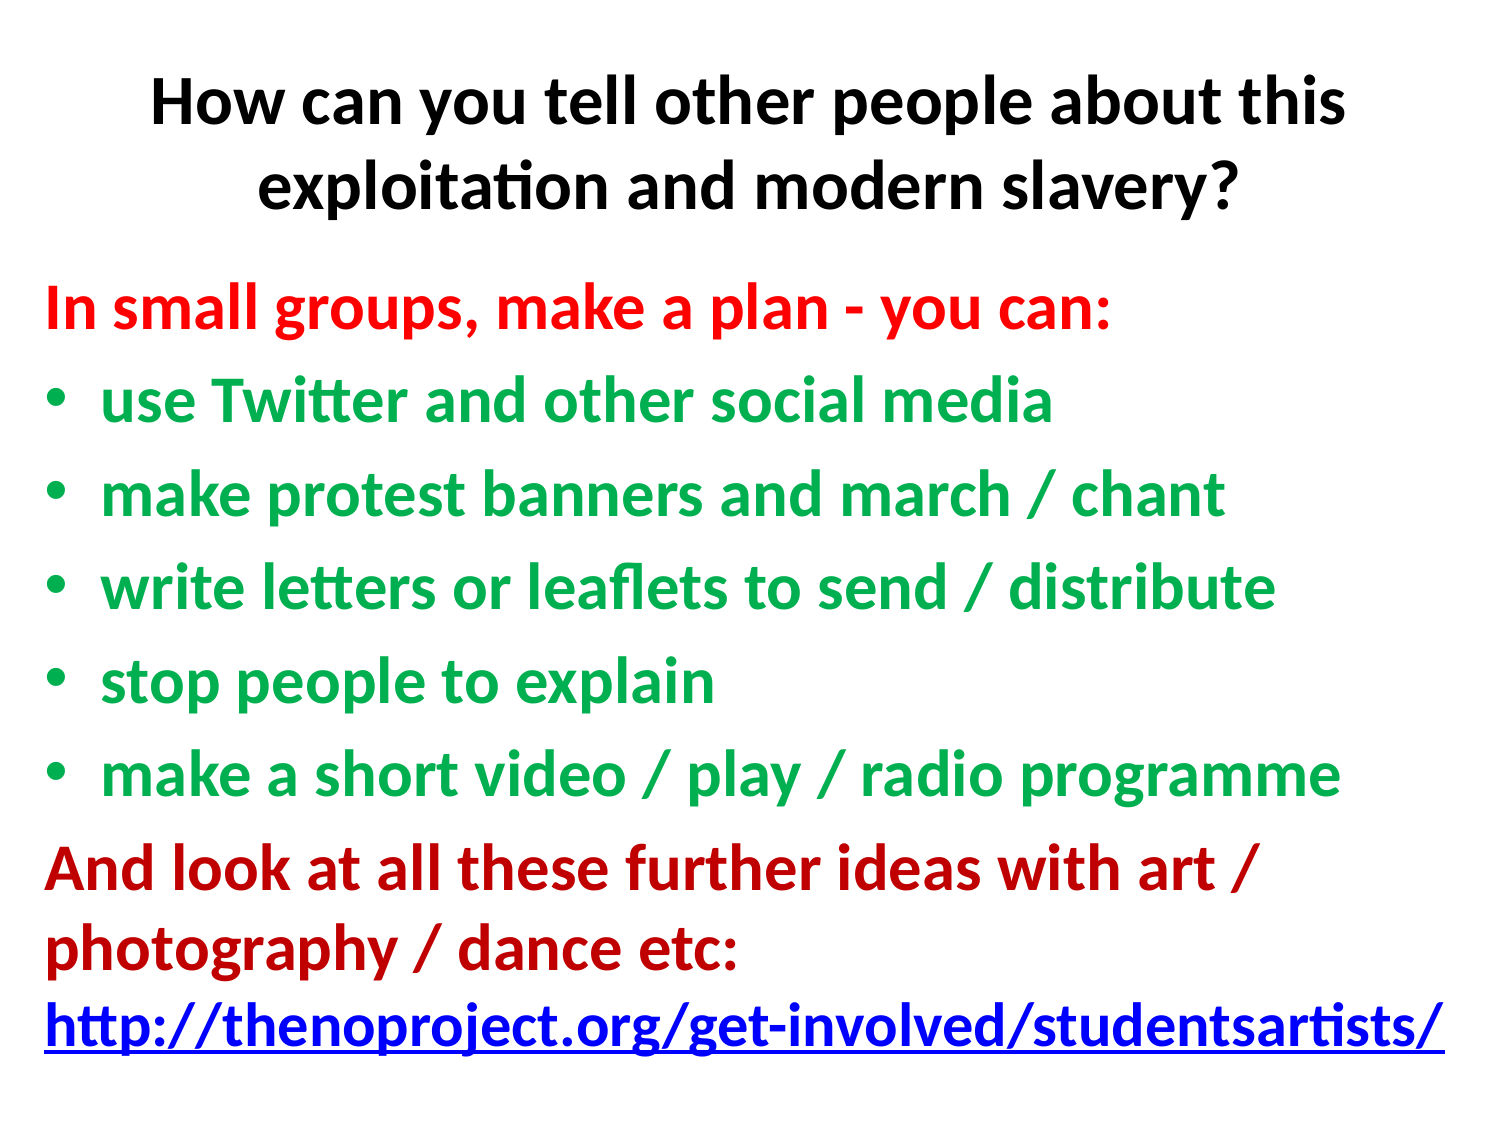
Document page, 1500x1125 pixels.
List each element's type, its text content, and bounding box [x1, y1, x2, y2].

list In small groups, make a plan - you can: use Twitter and other social media make protest banners and march / chant write letters or leaflets to send / distribute stop people to explain make a short video / play / radio programme And look at all these further ideas with art / photography / dance etc: http://thenoproject.org/get-involved/studentsartists/ [29, 255, 1471, 1094]
title How can you tell other people about this exploitation and modern slavery? [75, 45, 1425, 233]
